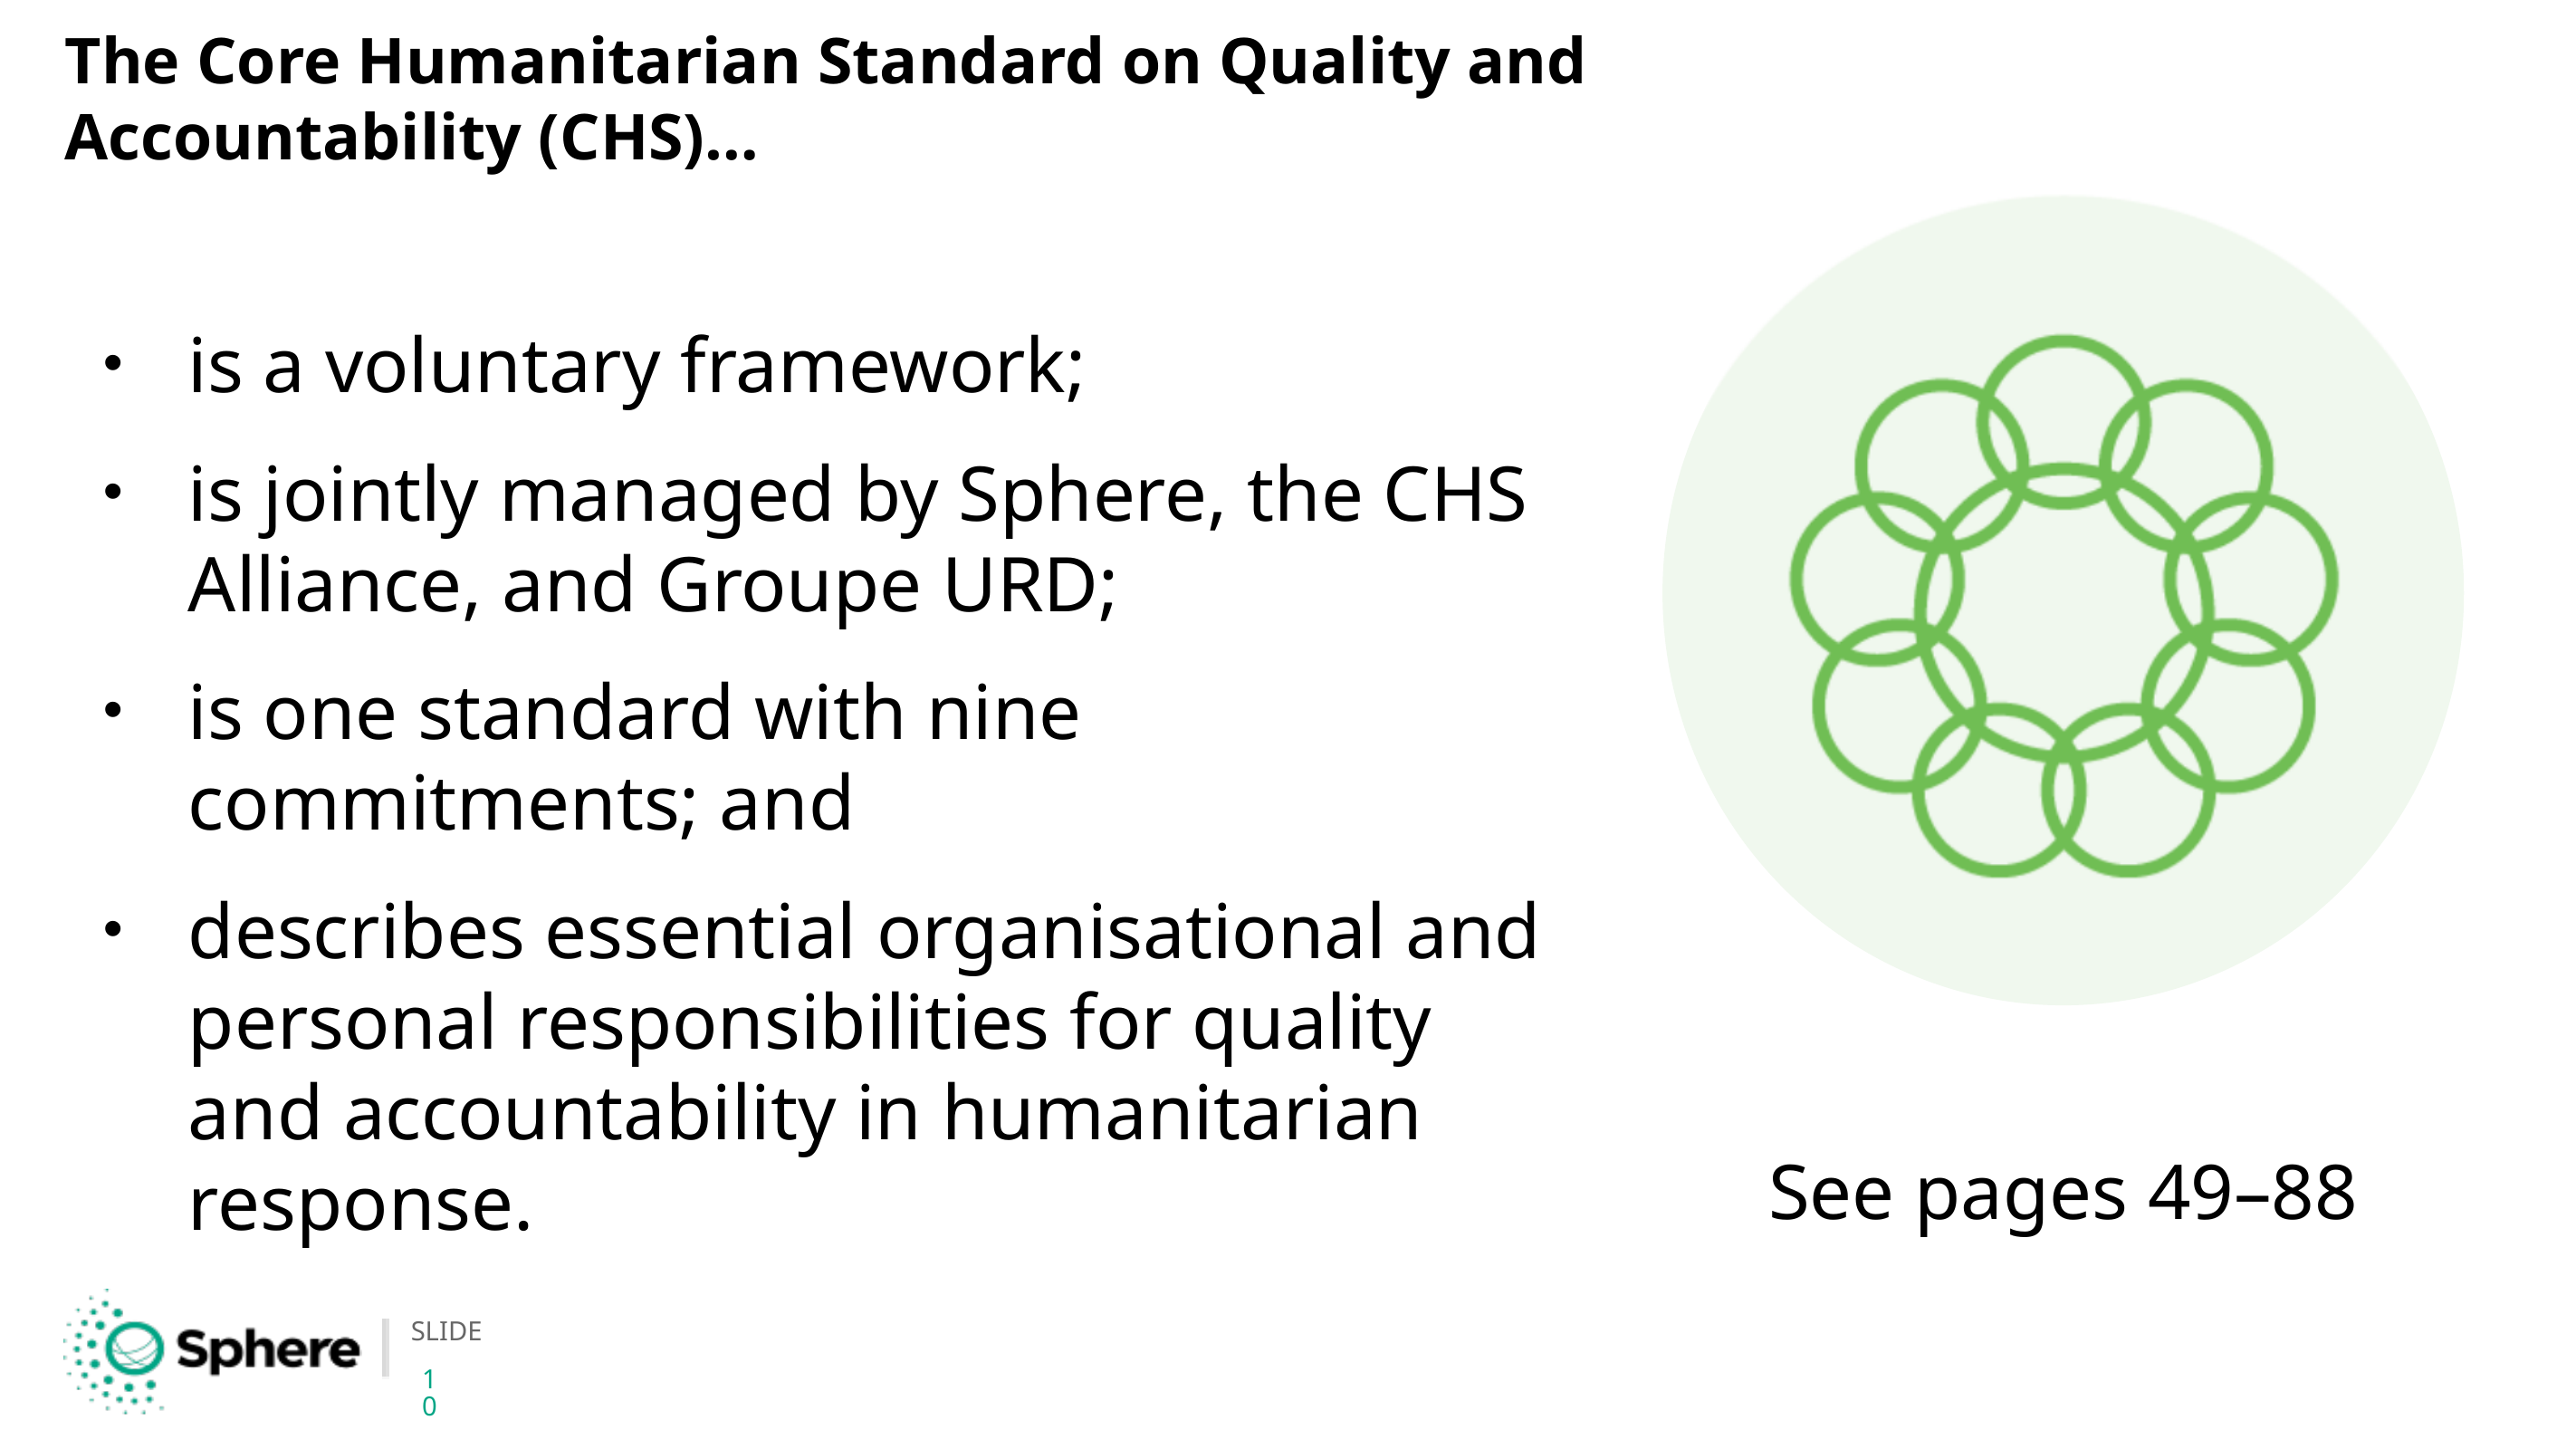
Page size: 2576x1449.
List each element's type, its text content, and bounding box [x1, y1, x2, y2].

picture [382, 1319, 393, 1379]
slide_number 10 [414, 1354, 459, 1404]
picture [1661, 180, 2465, 1006]
list is a voluntary framework; is jointly managed by Sphere, the CHS Alliance, and Groupe URD; is one standard with nine commitments; and describes essential organisational and personal responsibilities for quality and accountability in humanitarian response. [95, 309, 1567, 1271]
text_box See pages 49–88 [1755, 1137, 2372, 1242]
title The Core Humanitarian Standard on Quality and Accountability (CHS)… [56, 12, 1775, 182]
picture [63, 1289, 362, 1416]
